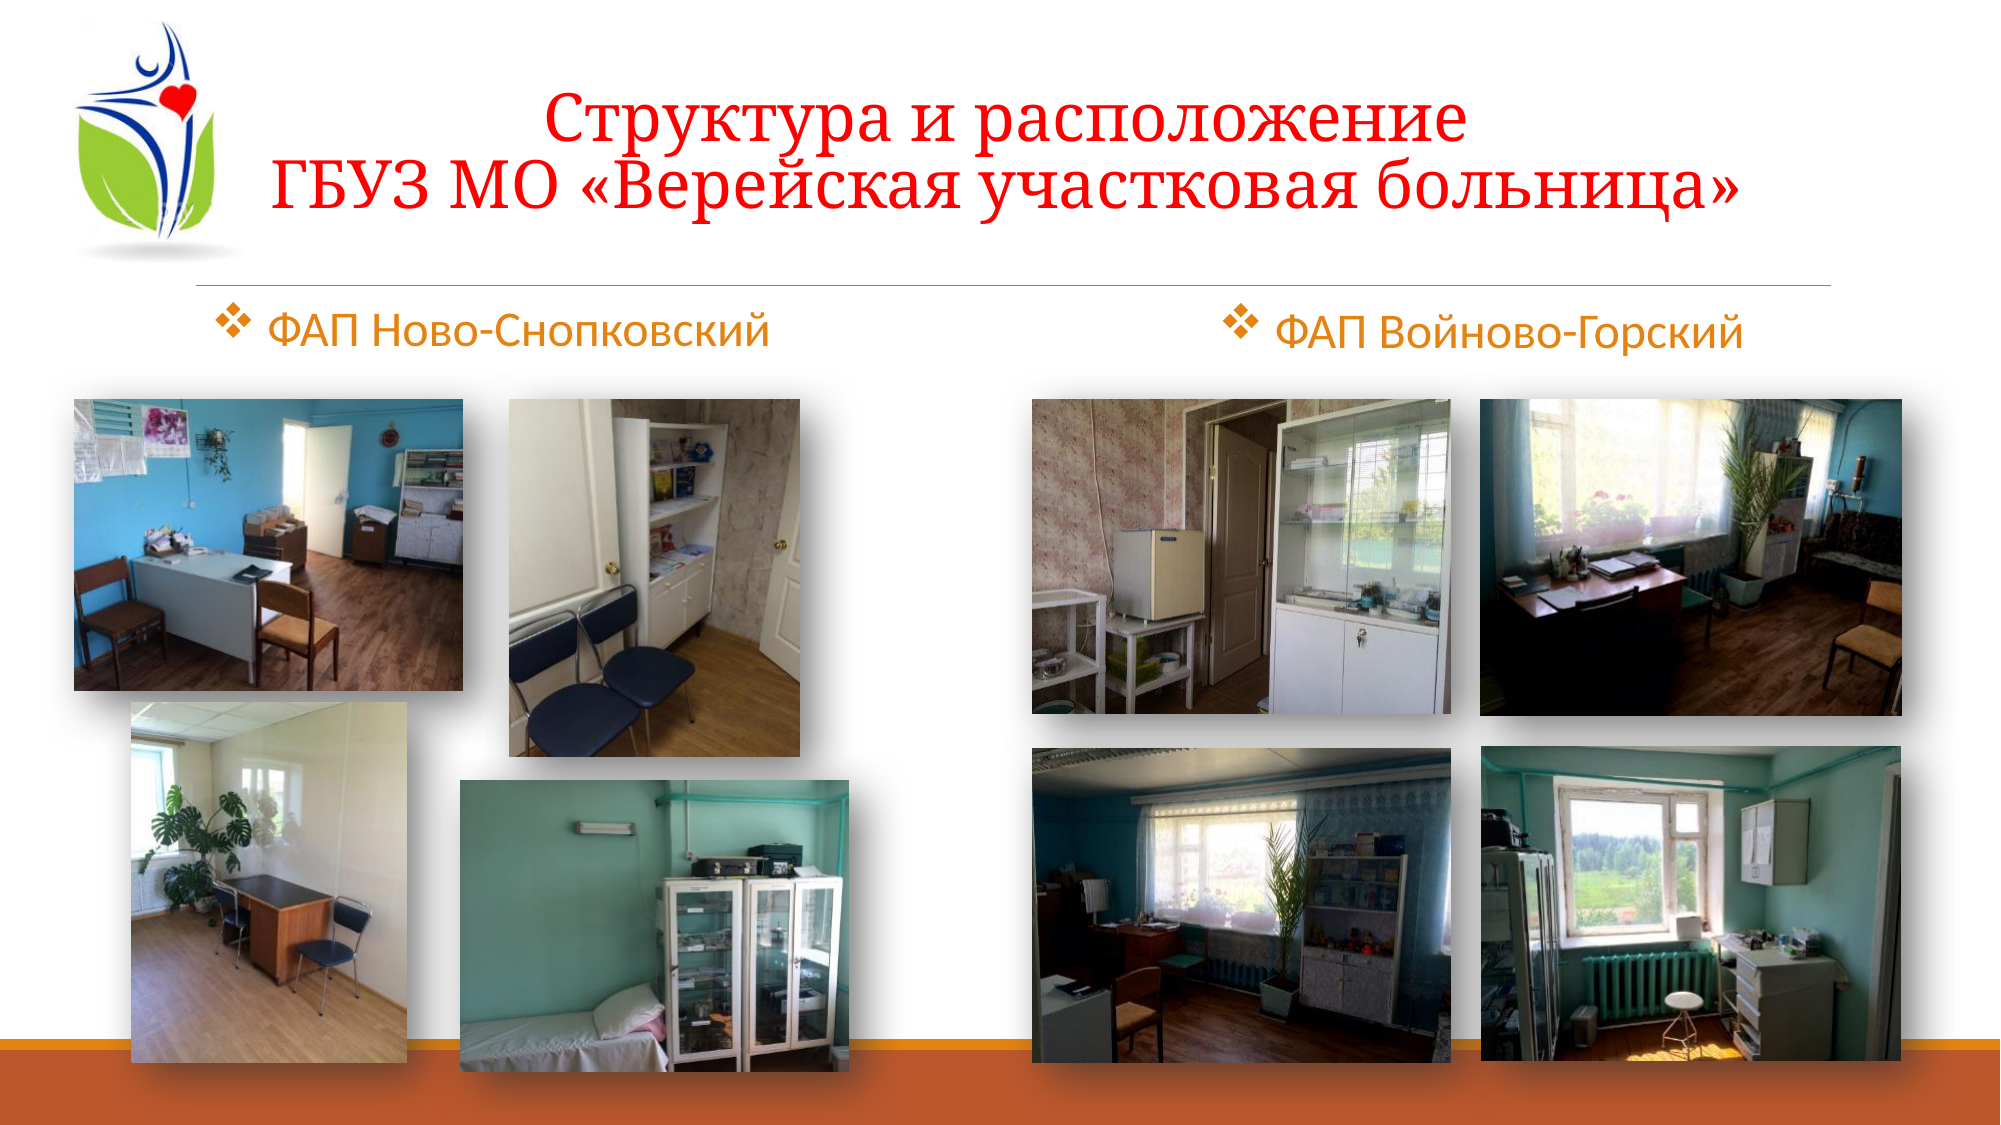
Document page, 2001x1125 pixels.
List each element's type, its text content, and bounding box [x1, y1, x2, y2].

picture [1031, 748, 1451, 1064]
picture [22, 20, 270, 268]
picture [459, 780, 850, 1073]
title Структура и расположение ГБУЗ МО «Верейская участковая больница» [278, 58, 1833, 231]
picture [131, 701, 407, 1063]
text_box ФАП Ново-Снопковский [196, 288, 787, 364]
picture [1481, 746, 1901, 1062]
picture [74, 399, 464, 692]
picture [509, 399, 800, 758]
text_box ФАП Войново-Горский [1203, 290, 1760, 366]
picture [1031, 399, 1451, 714]
picture [1480, 399, 1902, 716]
